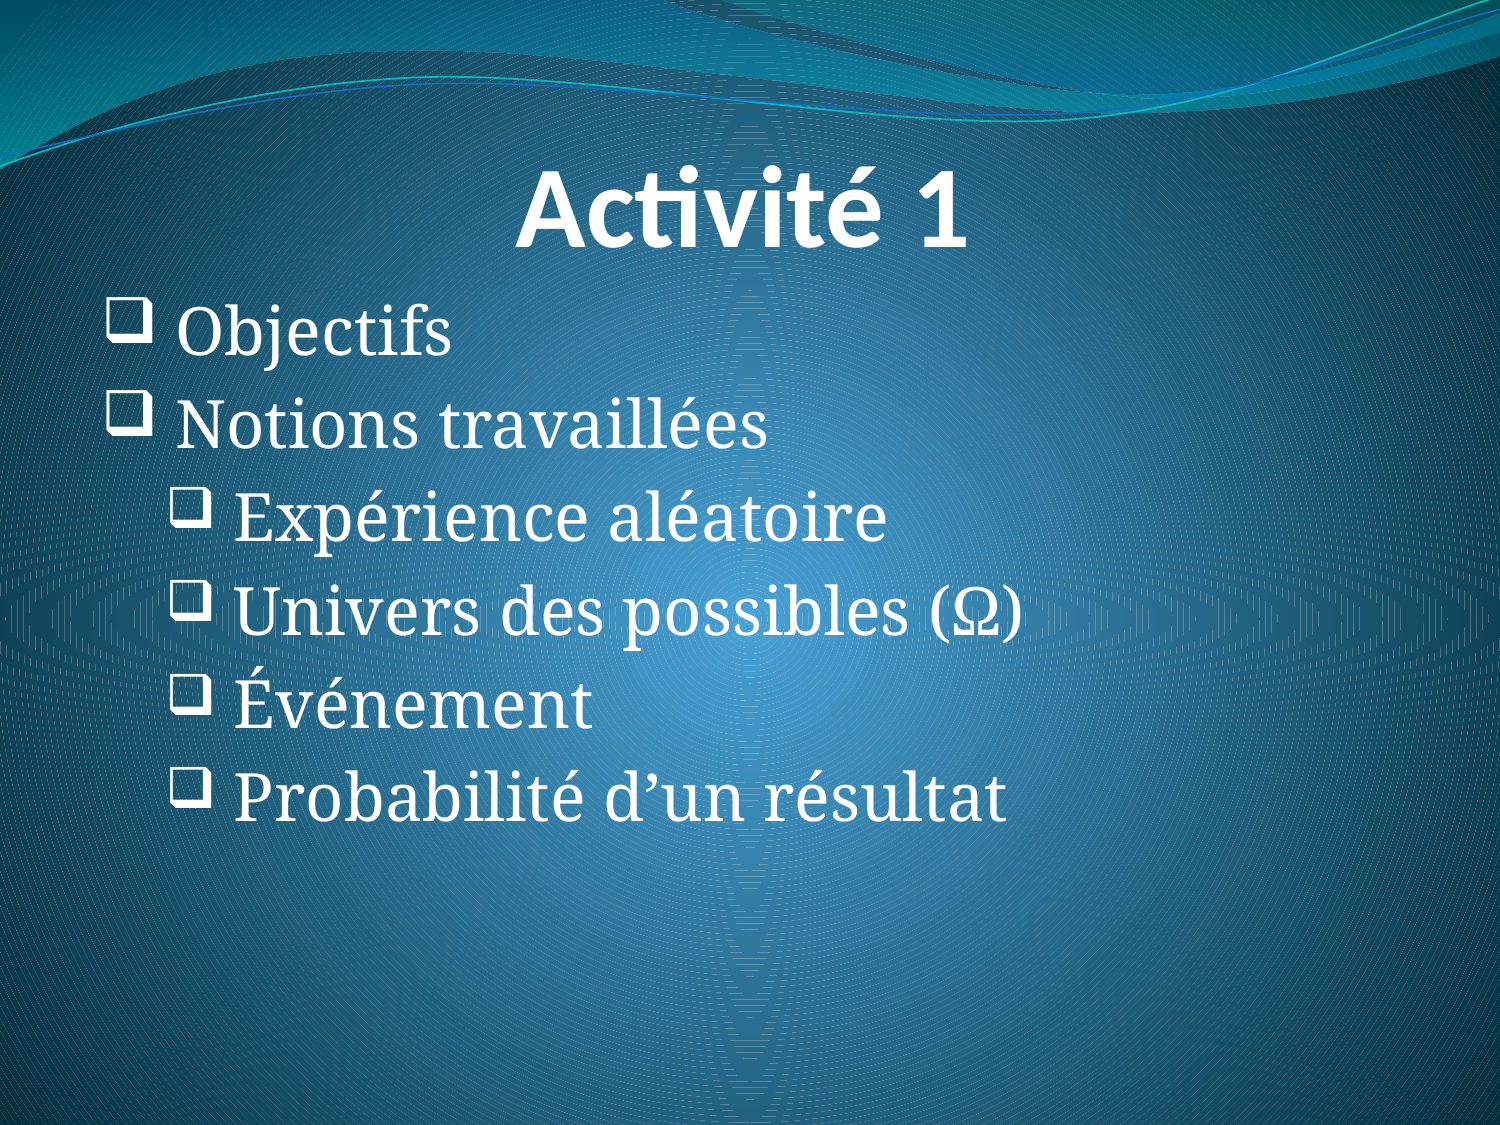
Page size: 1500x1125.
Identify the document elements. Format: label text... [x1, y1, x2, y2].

list Objectifs Notions travaillées Expérience aléatoire Univers des possibles (Ω) Événement Probabilité d’un résultat [93, 281, 1369, 950]
title Activité 1 [105, 128, 1381, 271]
